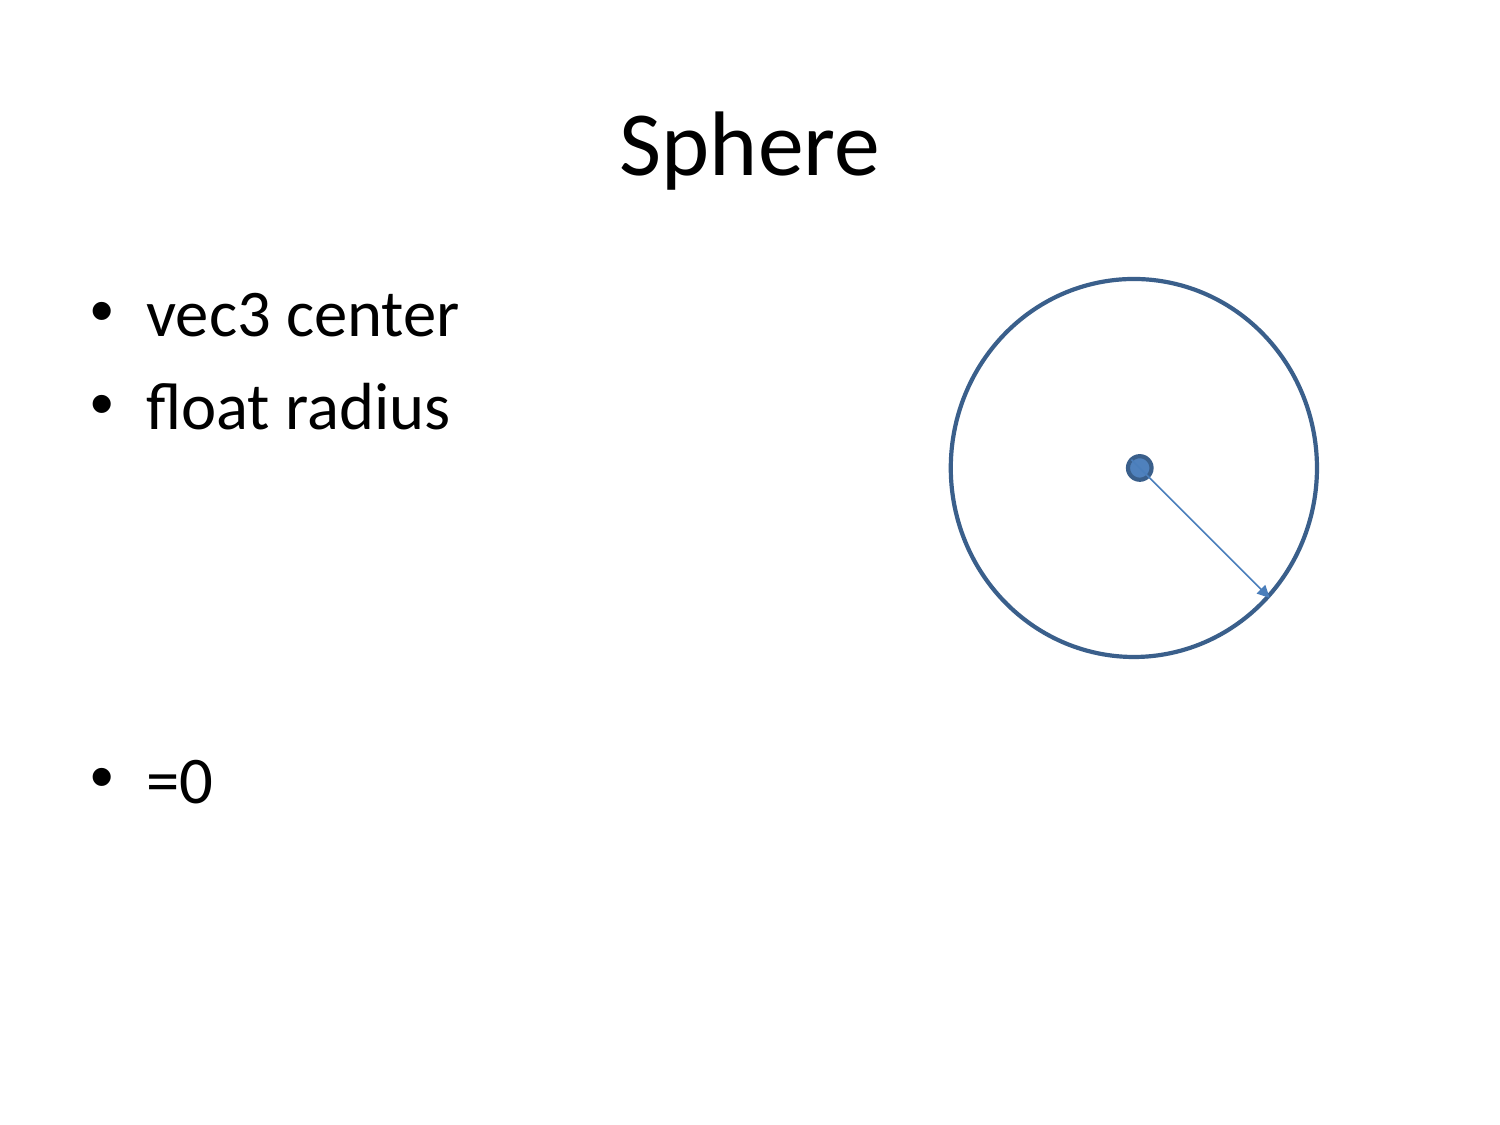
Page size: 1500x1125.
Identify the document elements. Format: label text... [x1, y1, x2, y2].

text_box [1127, 454, 1149, 461]
title Sphere [75, 45, 1425, 233]
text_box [1131, 459, 1270, 599]
text_box [948, 276, 1320, 660]
